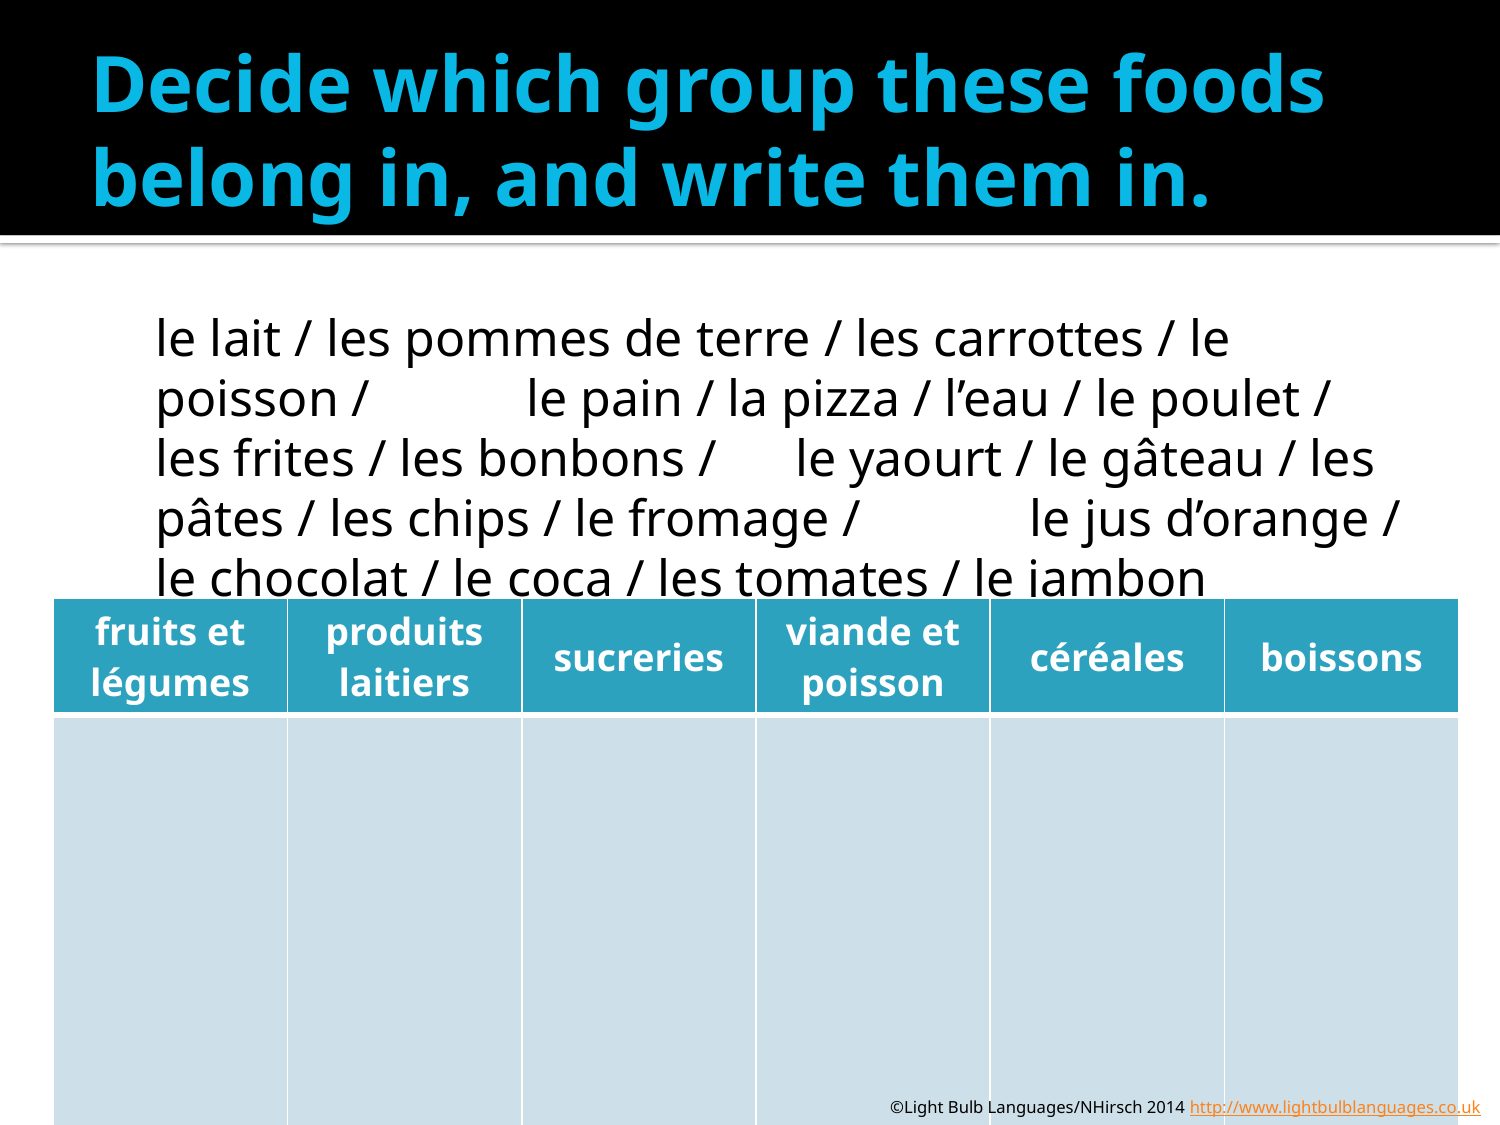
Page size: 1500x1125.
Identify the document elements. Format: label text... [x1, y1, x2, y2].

title Decide which group these foods belong in, and write them in. [75, 25, 1425, 231]
table_cell [757, 718, 989, 1089]
table_cell [54, 718, 287, 1125]
table_cell [1225, 718, 1458, 1089]
table_header céréales [991, 599, 1224, 712]
list le lait / les pommes de terre / les carrottes / le poisson / le pain / la pizza / l’eau / le poulet / les frites / les bonbons / le yaourt / le gâteau / les pâtes / les chips / le fromage / le jus d’orange / le chocolat / le coca / les tomates / le jambon [74, 290, 1426, 597]
table_header fruits et légumes [54, 599, 287, 712]
table_cell [523, 718, 755, 1125]
table_header viande et poisson [757, 599, 989, 712]
table_header sucreries [523, 599, 755, 712]
text_box ©Light Bulb Languages/NHirsch 2014 http://www.lightbulblanguages.co.uk [620, 1089, 1500, 1125]
table_header boissons [1225, 599, 1458, 712]
table_header produits laitiers [288, 599, 521, 712]
table_cell [288, 718, 521, 1125]
table_cell [991, 718, 1224, 1089]
